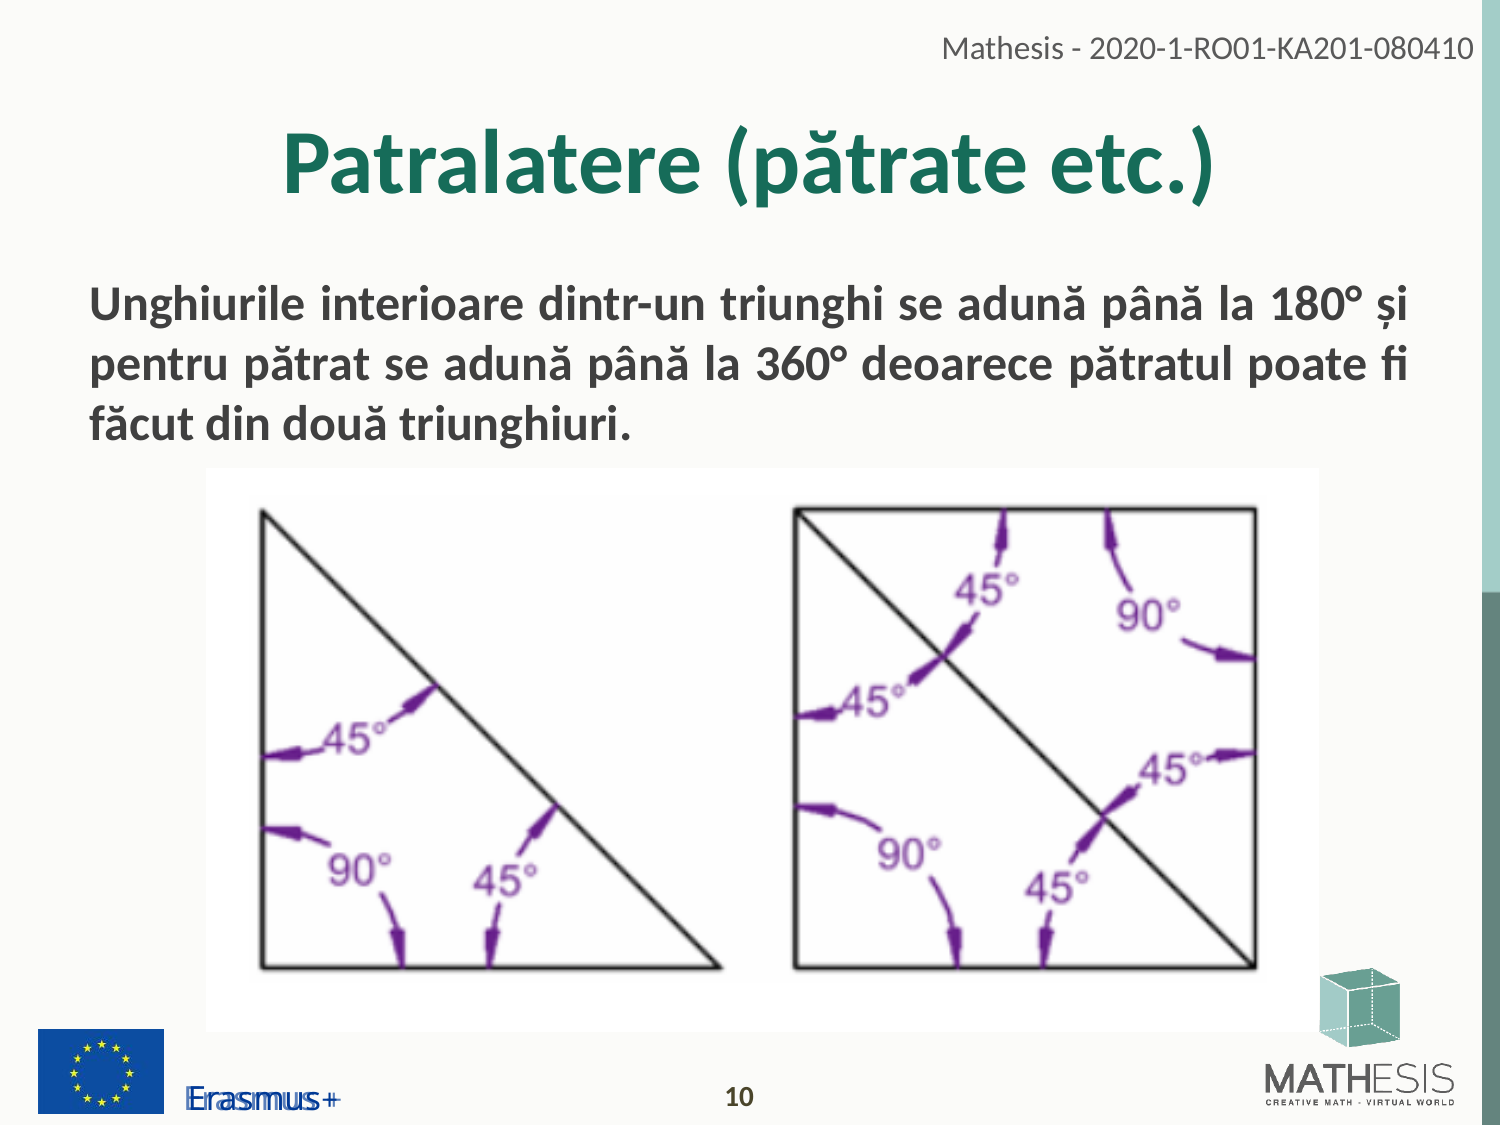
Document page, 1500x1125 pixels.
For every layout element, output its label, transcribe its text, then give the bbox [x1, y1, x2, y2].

title Patralatere (pătrate etc.) [75, 94, 1425, 262]
list Unghiurile interioare dintr-un triunghi se adună până la 180° și pentru pătrat se adună până la 360° deoarece pătratul poate fi făcut din două triunghiuri. [75, 262, 1425, 1005]
picture [206, 467, 1319, 1032]
picture [38, 1029, 164, 1114]
